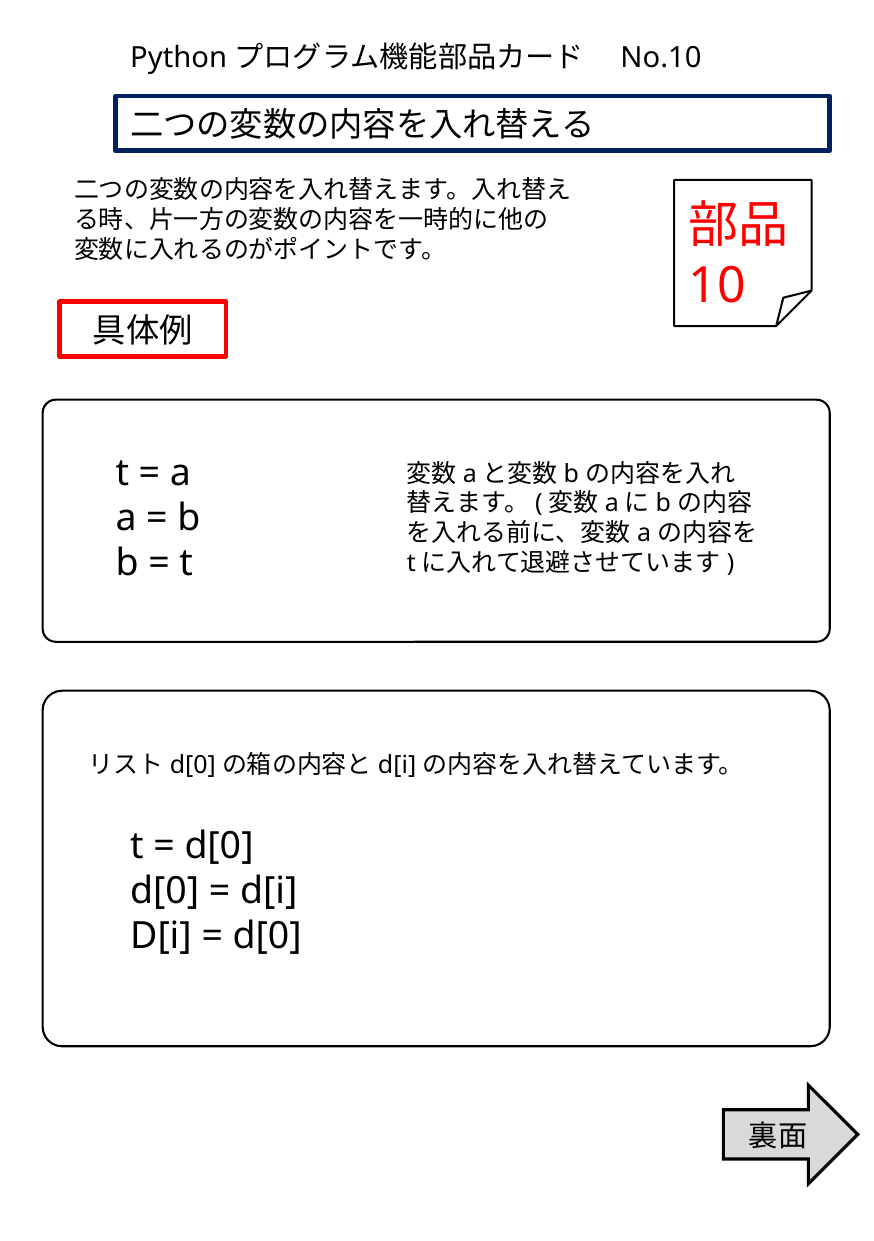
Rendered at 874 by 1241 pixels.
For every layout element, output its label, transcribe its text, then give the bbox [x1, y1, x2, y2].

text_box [674, 179, 837, 327]
text_box 裏面 [722, 1082, 860, 1187]
text_box 二つの変数の内容を入れ替えます。入れ替える時、片一方の変数の内容を一時的に他の変数に入れるのがポイントです。 [59, 166, 586, 271]
text_box 具体例 [59, 301, 227, 357]
text_box [41, 398, 831, 643]
text_box t = a a = b b = t [100, 440, 282, 591]
text_box [41, 689, 831, 1048]
text_box t = d[0] d[0] = d[i] D[i] = d[0] [115, 814, 547, 964]
text_box Pythonプログラム機能部品カード No.10 [115, 31, 849, 81]
text_box 二つの変数の内容を入れ替える [115, 96, 830, 151]
